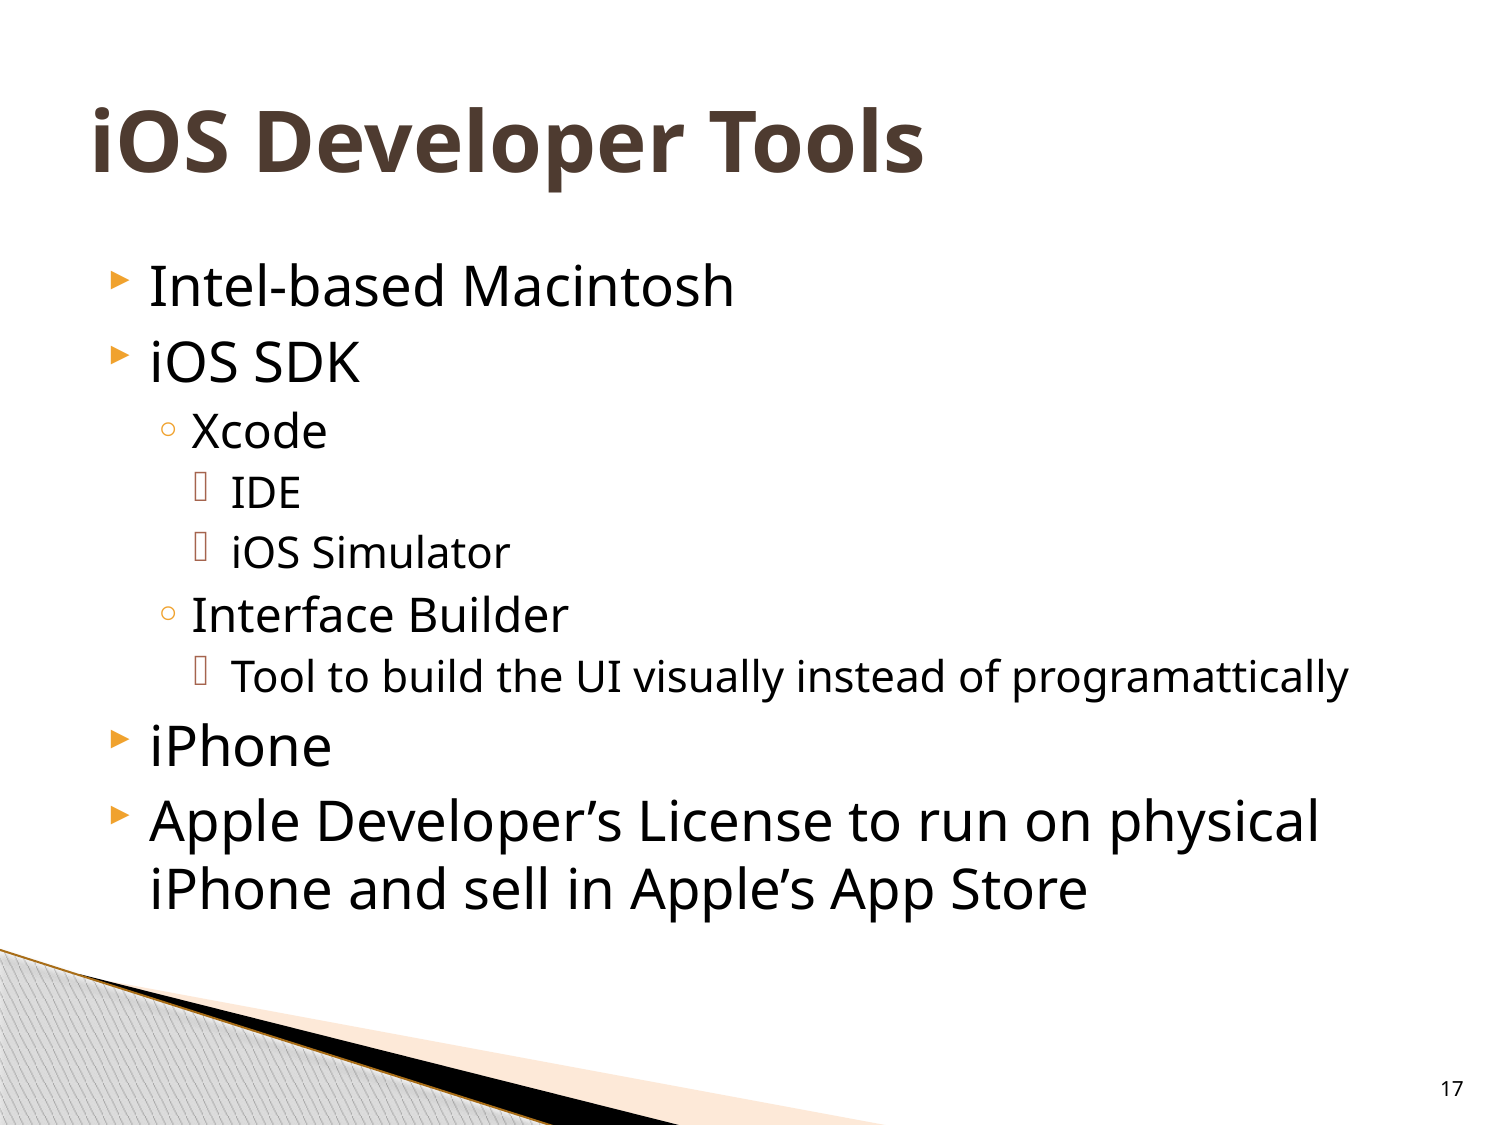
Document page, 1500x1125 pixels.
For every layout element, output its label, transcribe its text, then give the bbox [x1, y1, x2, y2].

slide_number 17 [1418, 1051, 1479, 1112]
list Intel-based Macintosh iOS SDK Xcode IDE iOS Simulator Interface Builder Tool to build the UI visually instead of programattically iPhone Apple Developer’s License to run on physical iPhone and sell in Apple’s App Store [75, 243, 1425, 986]
title iOS Developer Tools [75, 45, 1425, 233]
